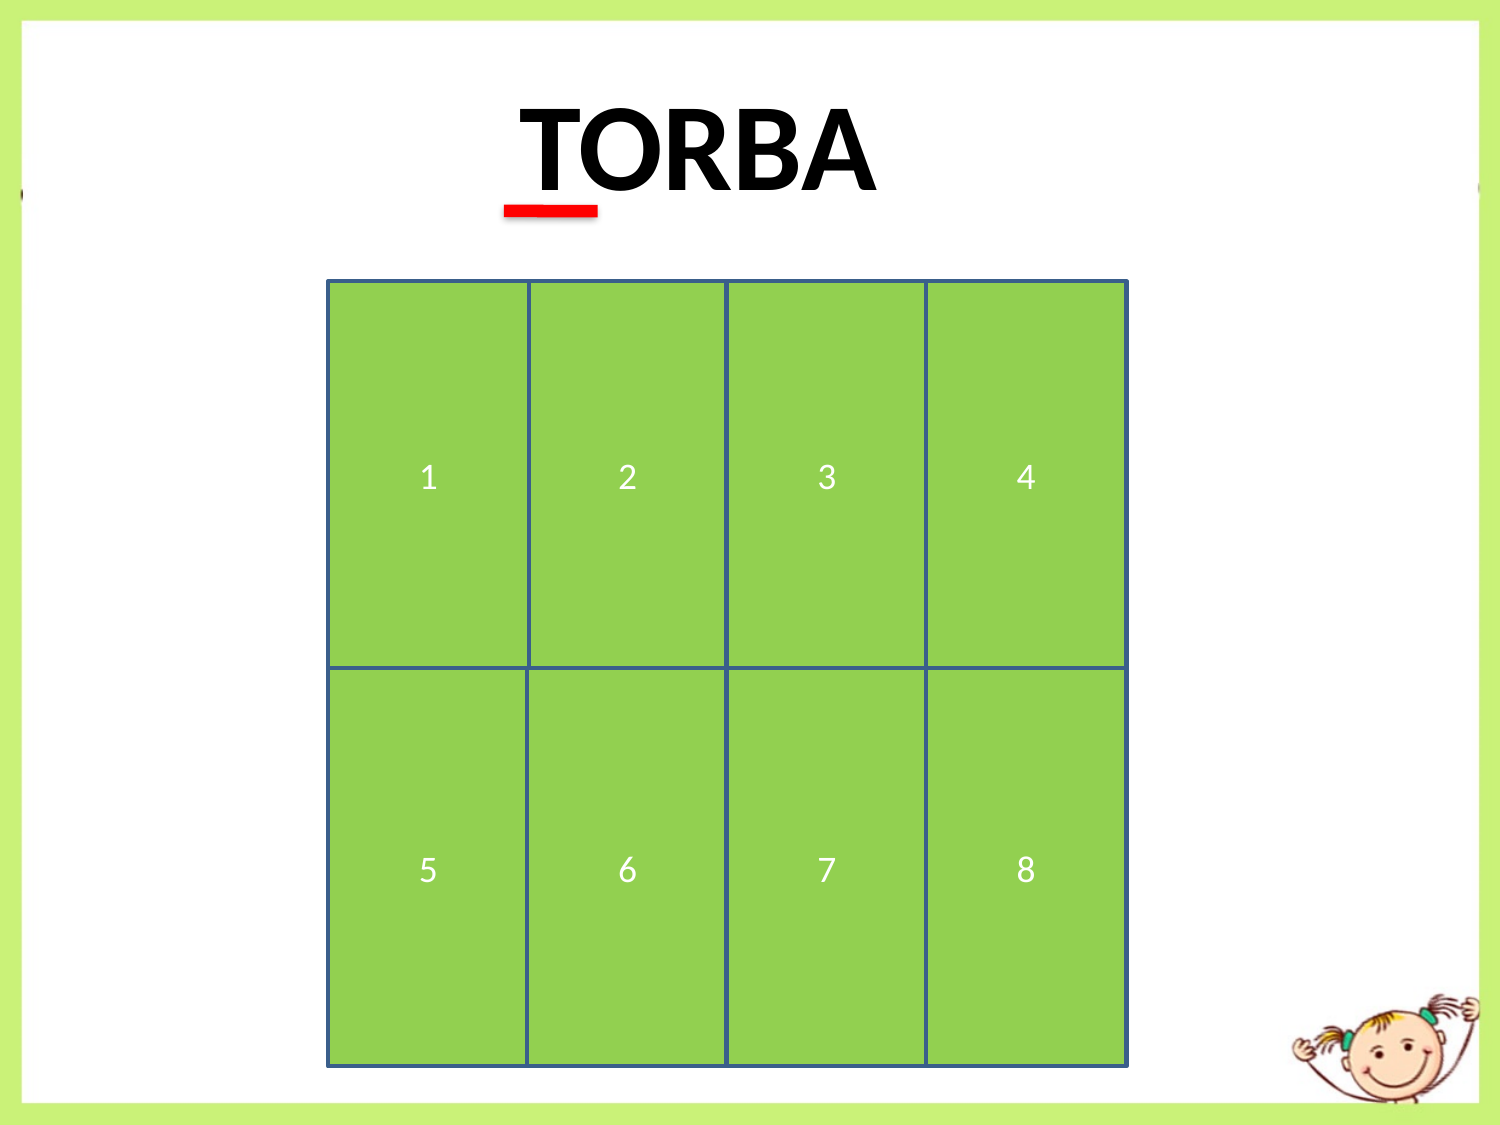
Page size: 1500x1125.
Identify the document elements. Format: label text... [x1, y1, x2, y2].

text_box 1 [326, 279, 375, 666]
text_box 4 [1113, 279, 1129, 666]
title TORBA [23, 46, 1374, 235]
text_box 8 [1119, 666, 1129, 1068]
picture [0, 0, 1500, 1125]
text_box 5 [326, 666, 369, 1068]
